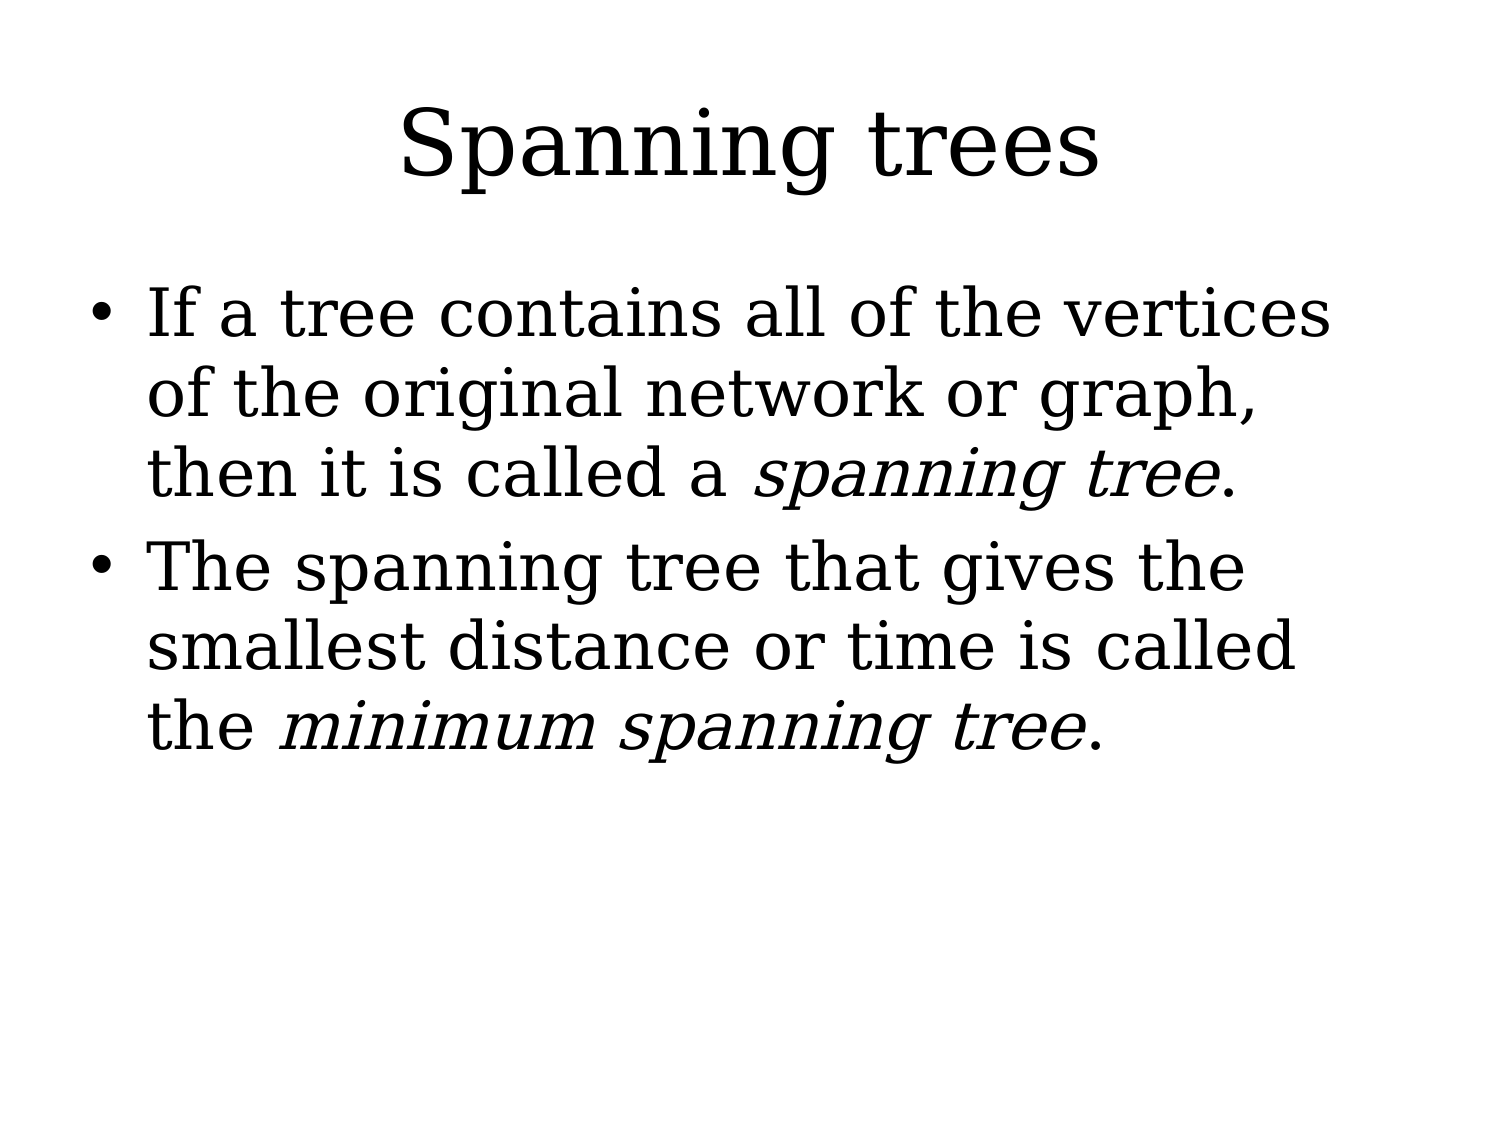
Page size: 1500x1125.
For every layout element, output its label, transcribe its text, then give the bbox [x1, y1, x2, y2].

title Spanning trees [75, 45, 1425, 233]
list If a tree contains all of the vertices of the original network or graph, then it is called a spanning tree. The spanning tree that gives the smallest distance or time is called the minimum spanning tree. [75, 262, 1425, 1005]
